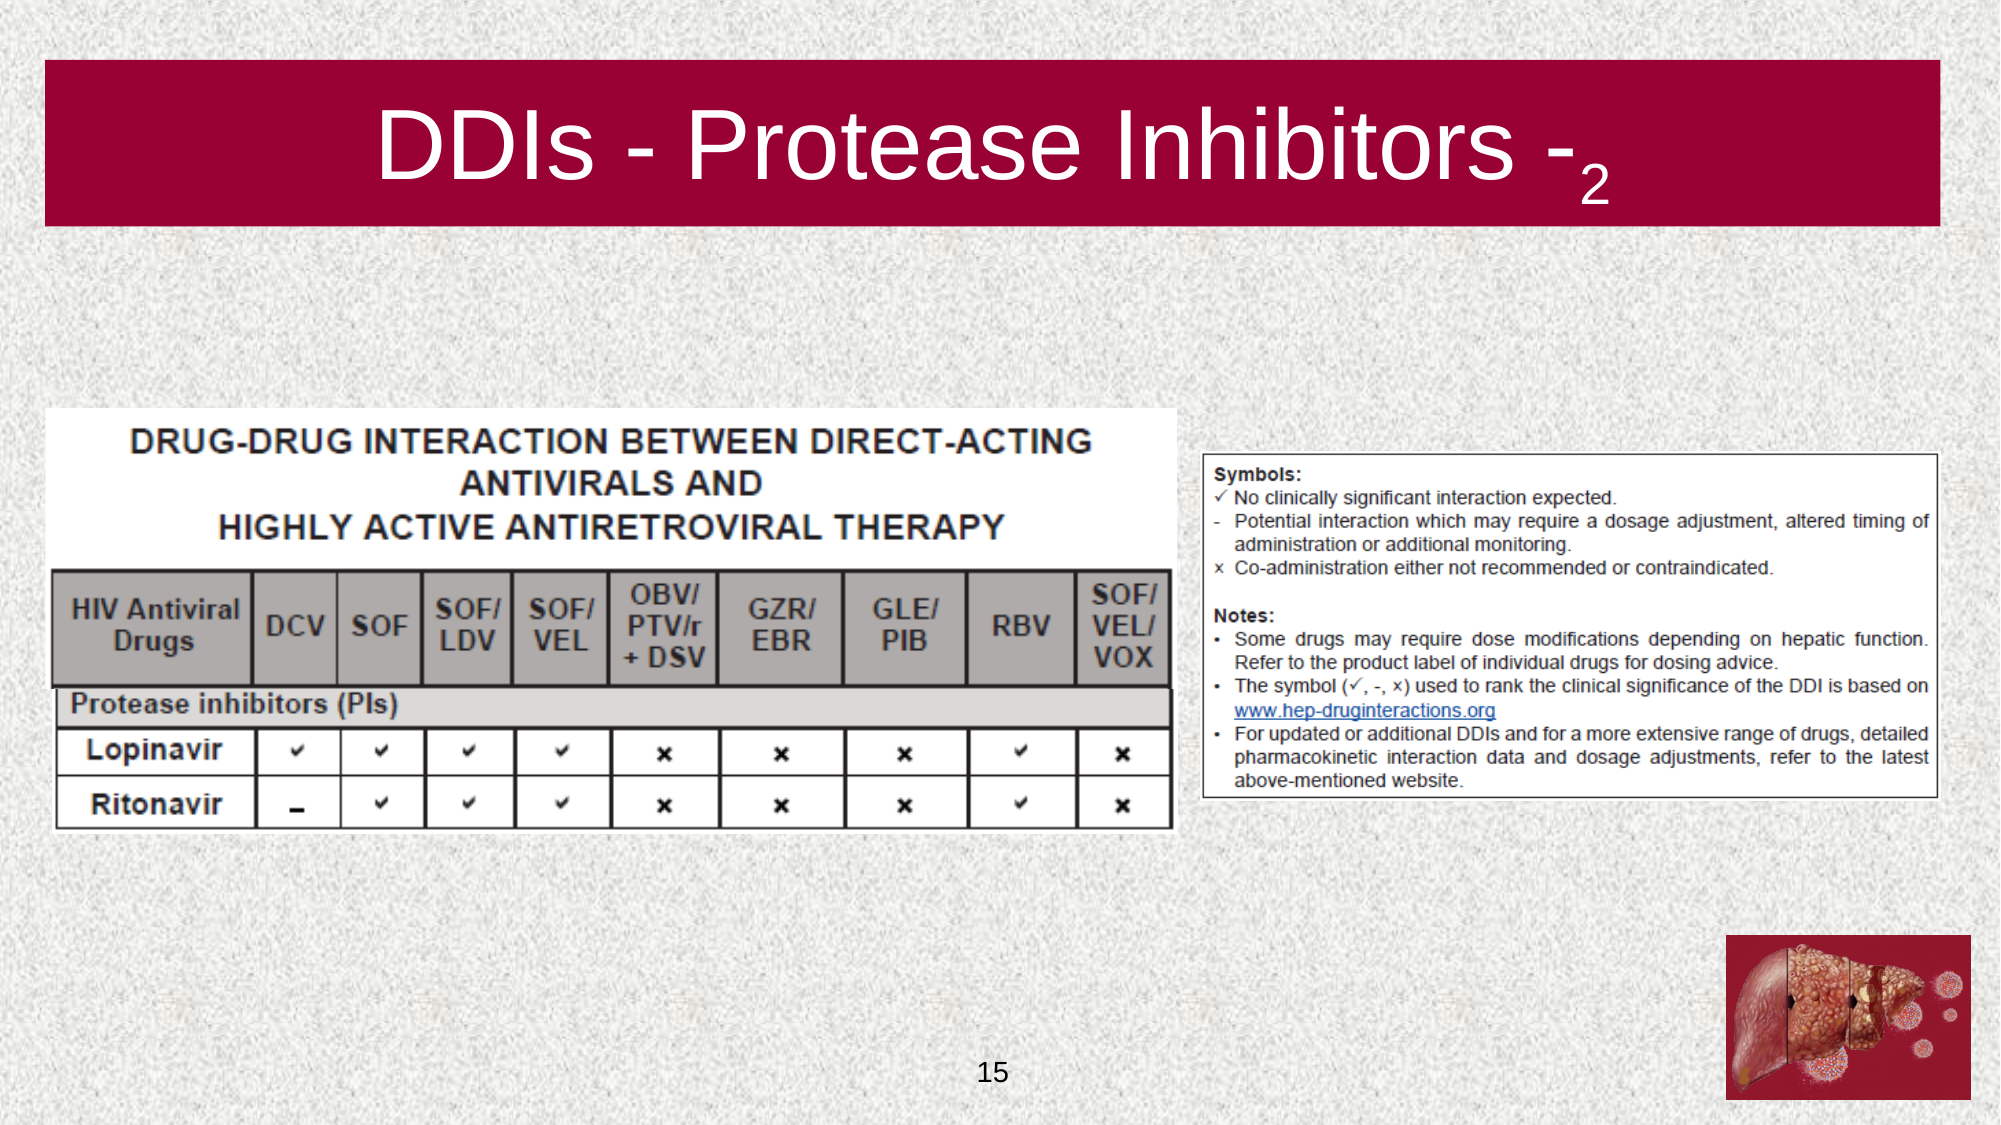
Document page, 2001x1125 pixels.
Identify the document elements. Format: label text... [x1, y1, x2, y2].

text_box 15 [759, 1040, 1227, 1101]
picture [0, 0, 2001, 1125]
text_box DDIs - Protease Inhibitors -2 [45, 59, 1941, 227]
